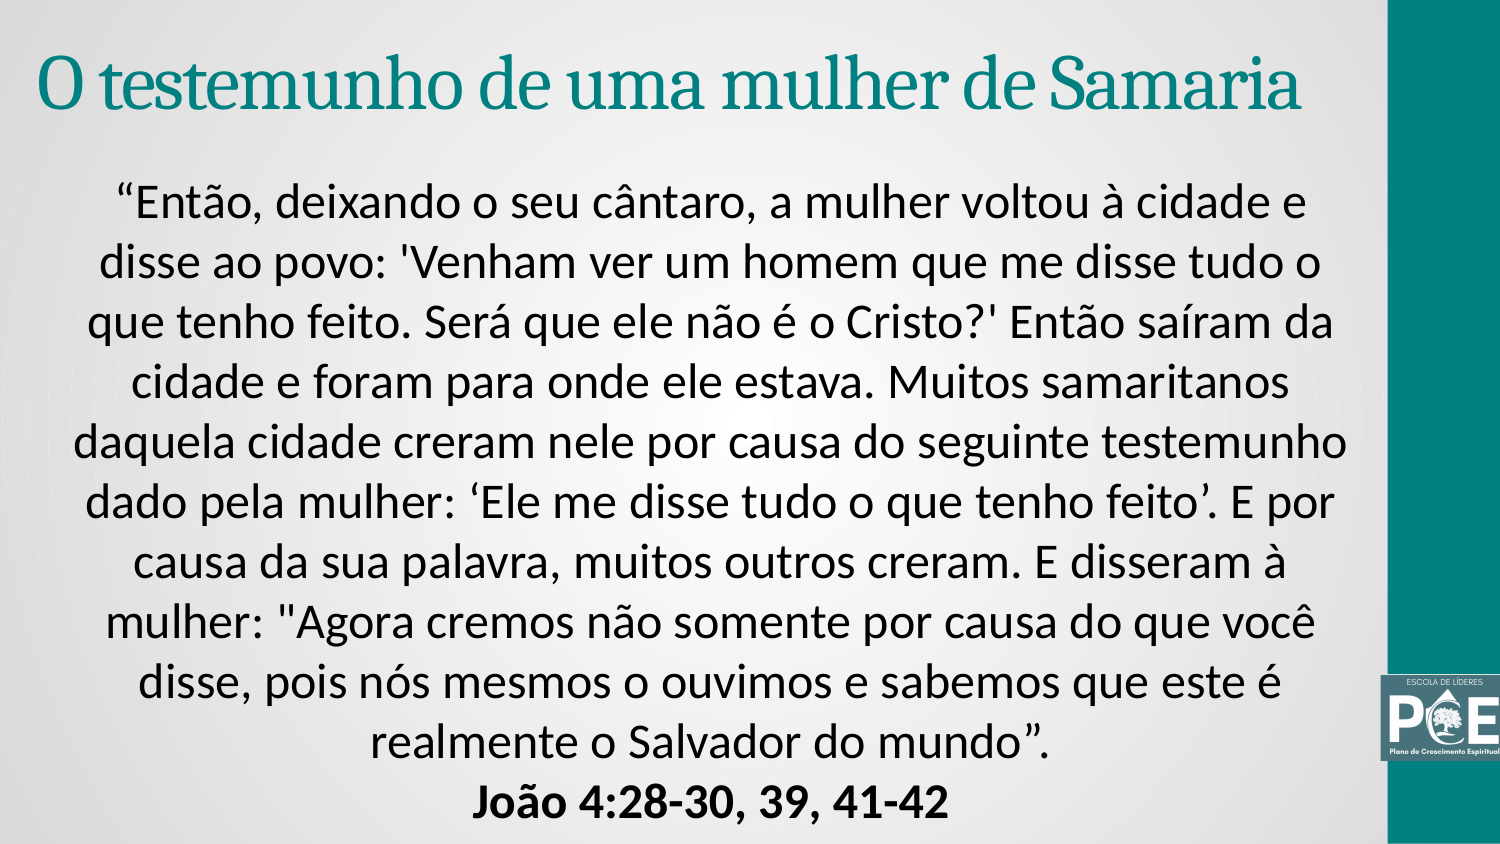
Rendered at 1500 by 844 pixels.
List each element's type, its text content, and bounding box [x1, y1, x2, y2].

title O testemunho de uma mulher de Samaria [29, 16, 1450, 140]
picture [1380, 674, 1500, 761]
text_box “Então, deixando o seu cântaro, a mulher voltou à cidade e disse ao povo: 'Venham ver um homem que me disse tudo o que tenho feito. Será que ele não é o Cristo?' Então saíram da cidade e foram para onde ele estava. Muitos samaritanos daquela cidade creram nele por causa do seguinte testemunho dado pela mulher: ‘Ele me disse tudo o que tenho feito’. E por causa da sua palavra, muitos outros creram. E disseram à mulher: "Agora cremos não somente por causa do que você disse, pois nós mesmos o ouvimos e sabemos que este é realmente o Salvador do mundo”. João 4:28-30, 39, 41-42 [53, 160, 1369, 836]
